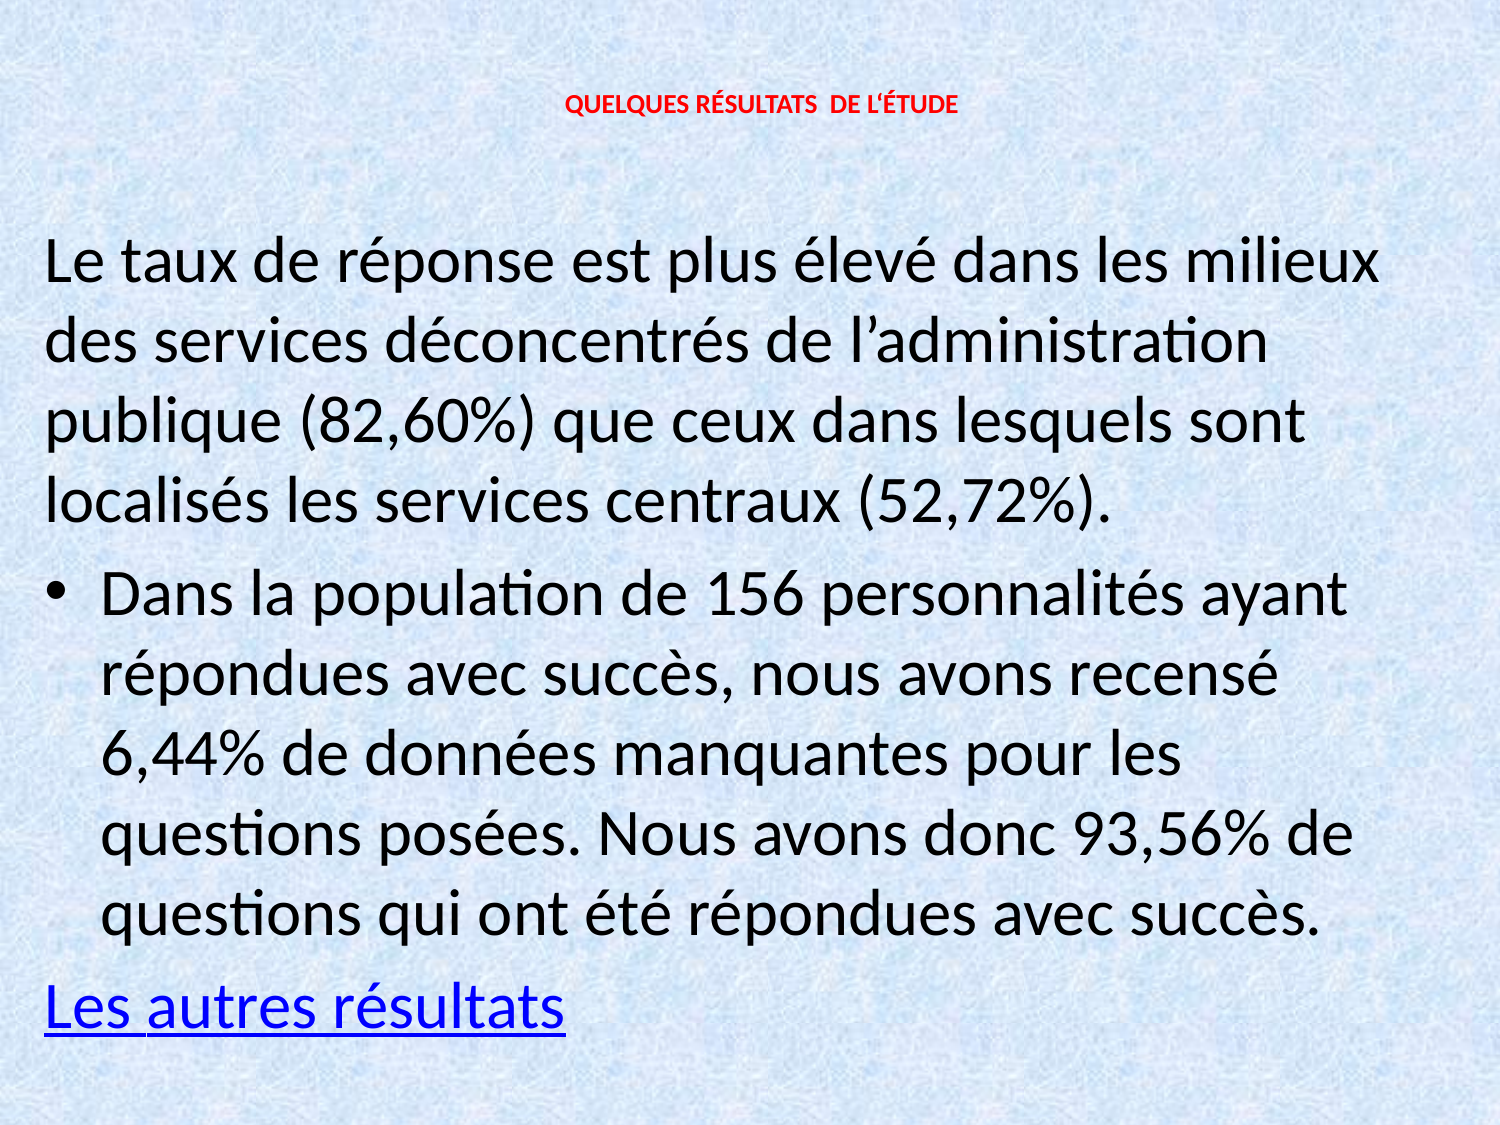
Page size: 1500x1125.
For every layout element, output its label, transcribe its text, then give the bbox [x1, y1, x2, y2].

list Le taux de réponse est plus élevé dans les milieux des services déconcentrés de l’administration publique (82,60%) que ceux dans lesquels sont localisés les services centraux (52,72%). Dans la population de 156 personnalités ayant répondues avec succès, nous avons recensé 6,44% de données manquantes pour les questions posées. Nous avons donc 93,56% de questions qui ont été répondues avec succès. Les autres résultats [29, 208, 1459, 1094]
title QUELQUES RÉSULTATS DE L‘ÉTUDE [53, 45, 1471, 161]
picture [0, 0, 1500, 1125]
